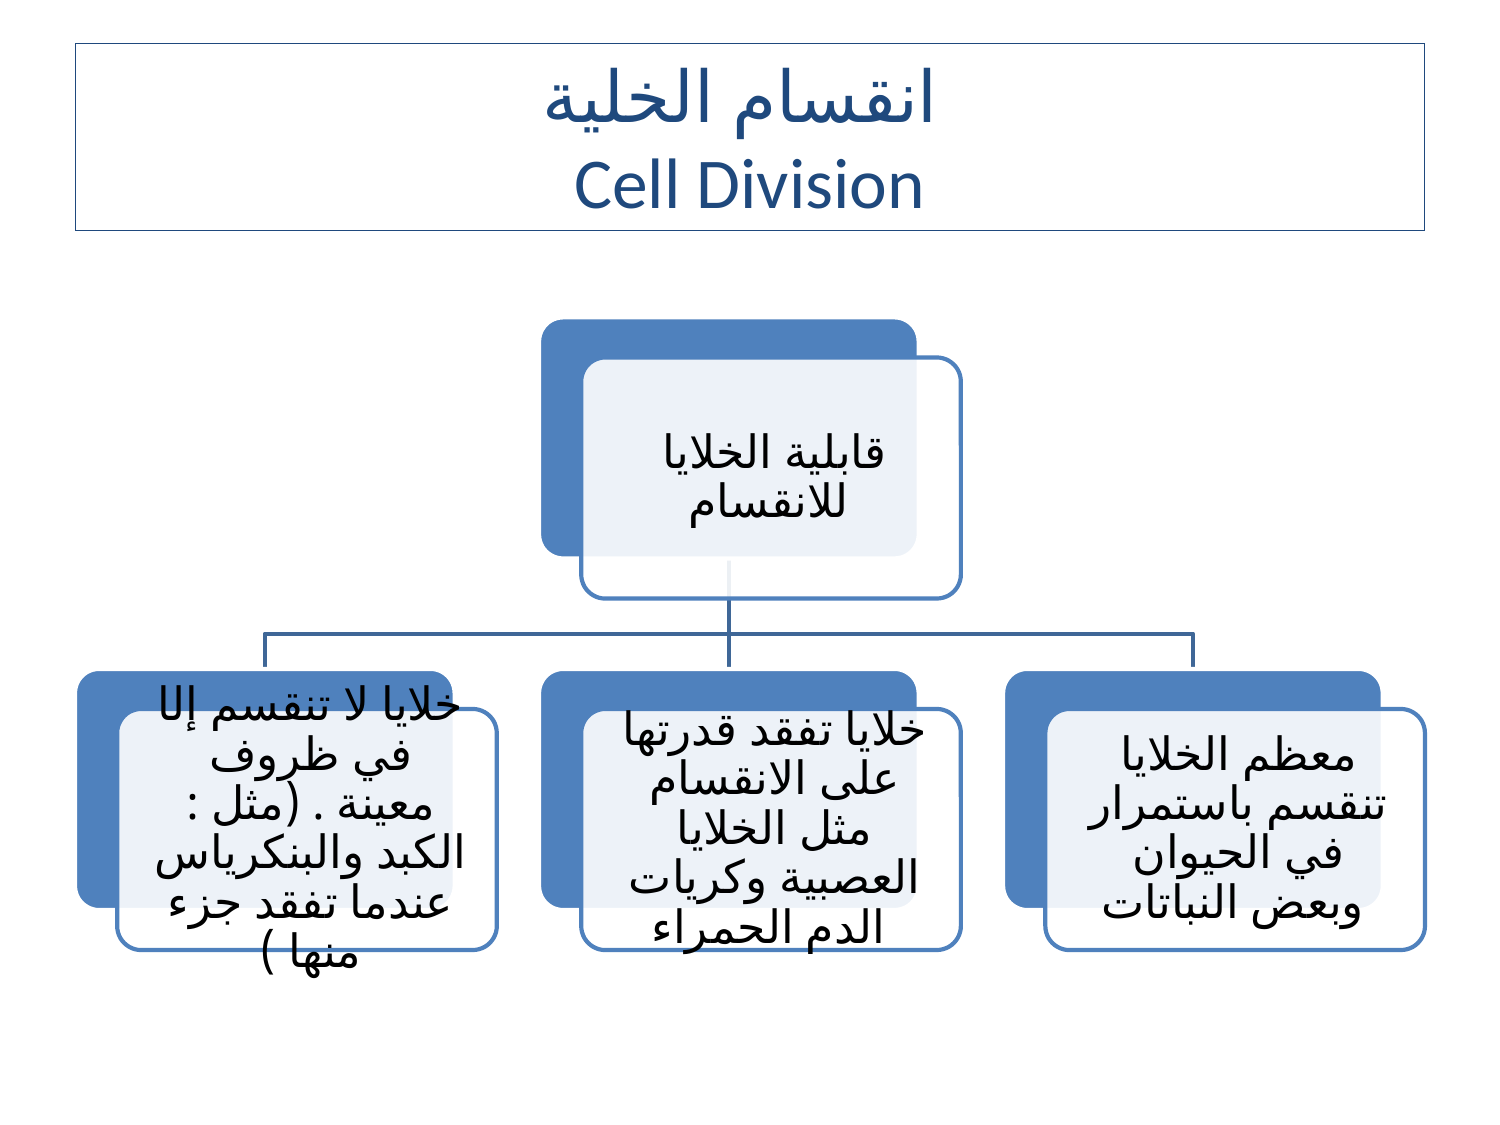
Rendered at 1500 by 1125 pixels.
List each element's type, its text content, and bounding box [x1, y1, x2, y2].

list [74, 262, 1426, 1006]
title انقسام الخلية Cell Division [75, 43, 1425, 231]
